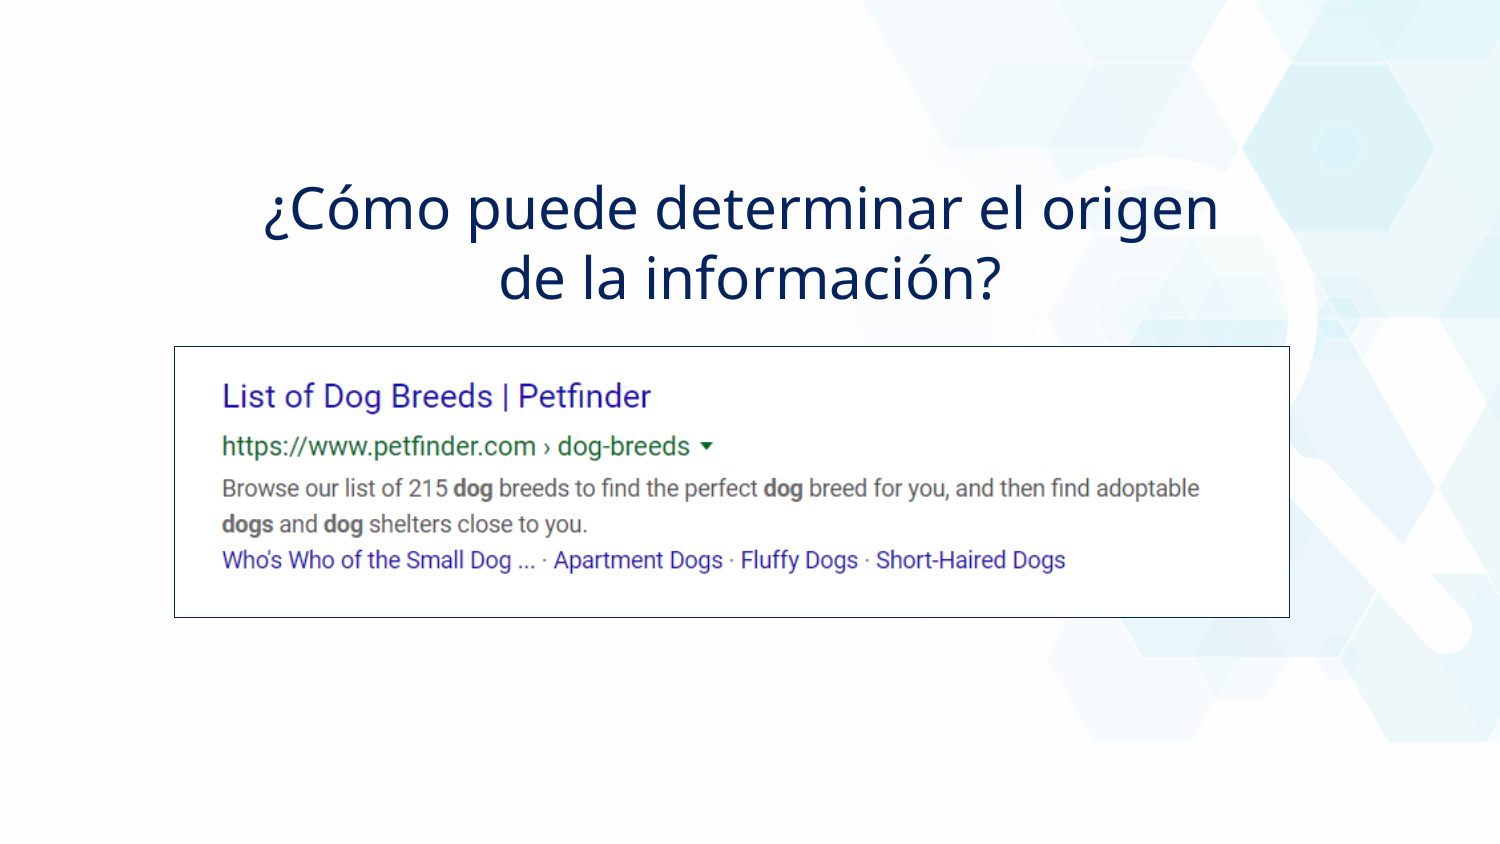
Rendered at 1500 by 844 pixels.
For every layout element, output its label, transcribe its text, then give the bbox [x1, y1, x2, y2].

text_box ¿Cómo puede determinar el origen de la información? [0, 156, 1500, 315]
picture [174, 345, 1290, 618]
